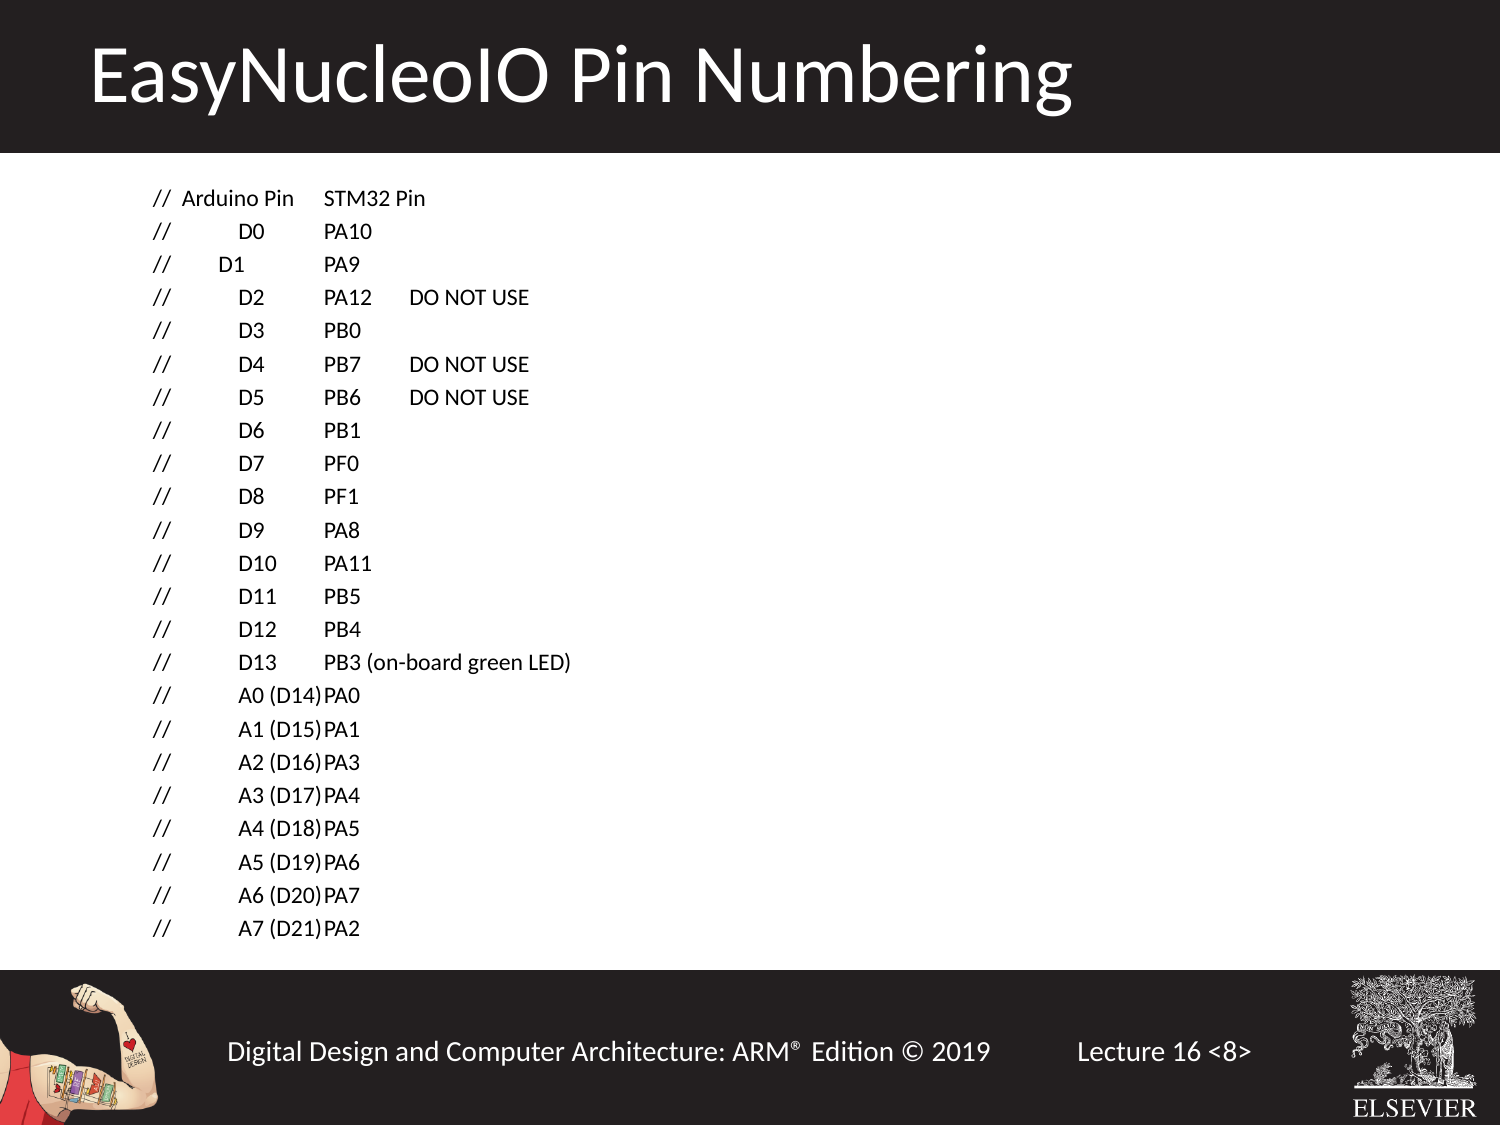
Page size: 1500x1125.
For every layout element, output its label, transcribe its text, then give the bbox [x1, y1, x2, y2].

text_box EasyNucleoIO Pin Numbering [74, 11, 1470, 126]
picture [1350, 974, 1477, 1117]
picture [0, 979, 163, 1125]
text_box // Arduino Pin STM32 Pin // D0 PA10 // D1 PA9 // D2 PA12 DO NOT USE // D3 PB0 // D4 PB7 DO NOT USE // D5 PB6 DO NOT USE // D6 PB1 // D7 PF0 // D8 PF1 // D9 PA8 // D10 PA11 // D11 PB5 // D12 PB4 // D13 PB3 (on-board green LED) // A0 (D14) PA0 // A1 (D15) PA1 // A2 (D16) PA3 // A3 (D17) PA4 // A4 (D18) PA5 // A5 (D19) PA6 // A6 (D20) PA7 // A7 (D21) PA2 [69, 174, 1470, 950]
